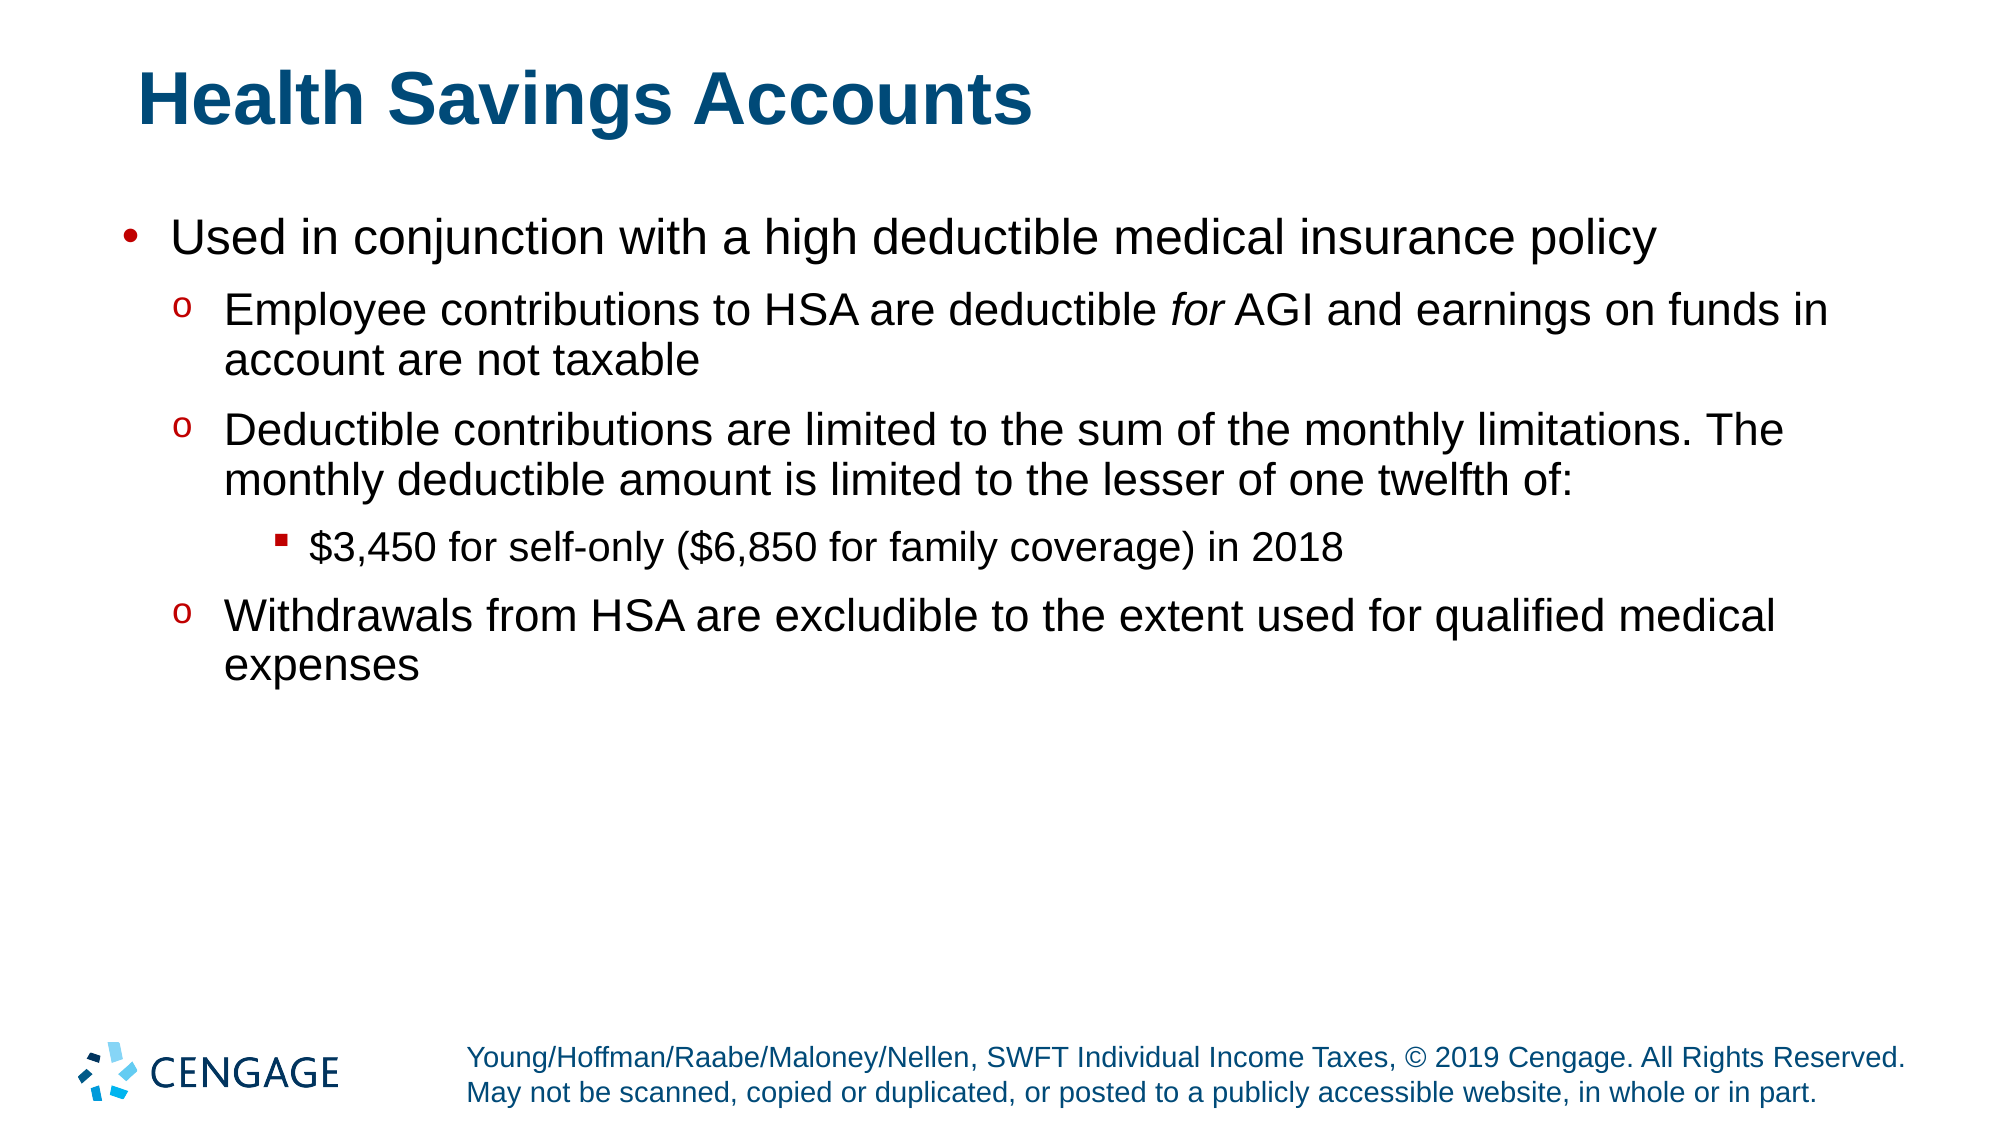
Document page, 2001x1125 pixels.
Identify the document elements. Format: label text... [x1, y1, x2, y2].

picture [78, 1042, 338, 1101]
list Used in conjunction with a high deductible medical insurance policy Employee contributions to H S A are deductible for A G I and earnings on funds in account are not taxable Deductible contributions are limited to the sum of the monthly limitations. The monthly deductible amount is limited to the lesser of one twelfth of: $3,450 for self-only ($6,850 for family coverage) in 2018 Withdrawals from H S A are excludible to the extent used for qualified medical expenses [121, 211, 1880, 720]
title Health Savings Accounts [137, 59, 1863, 171]
